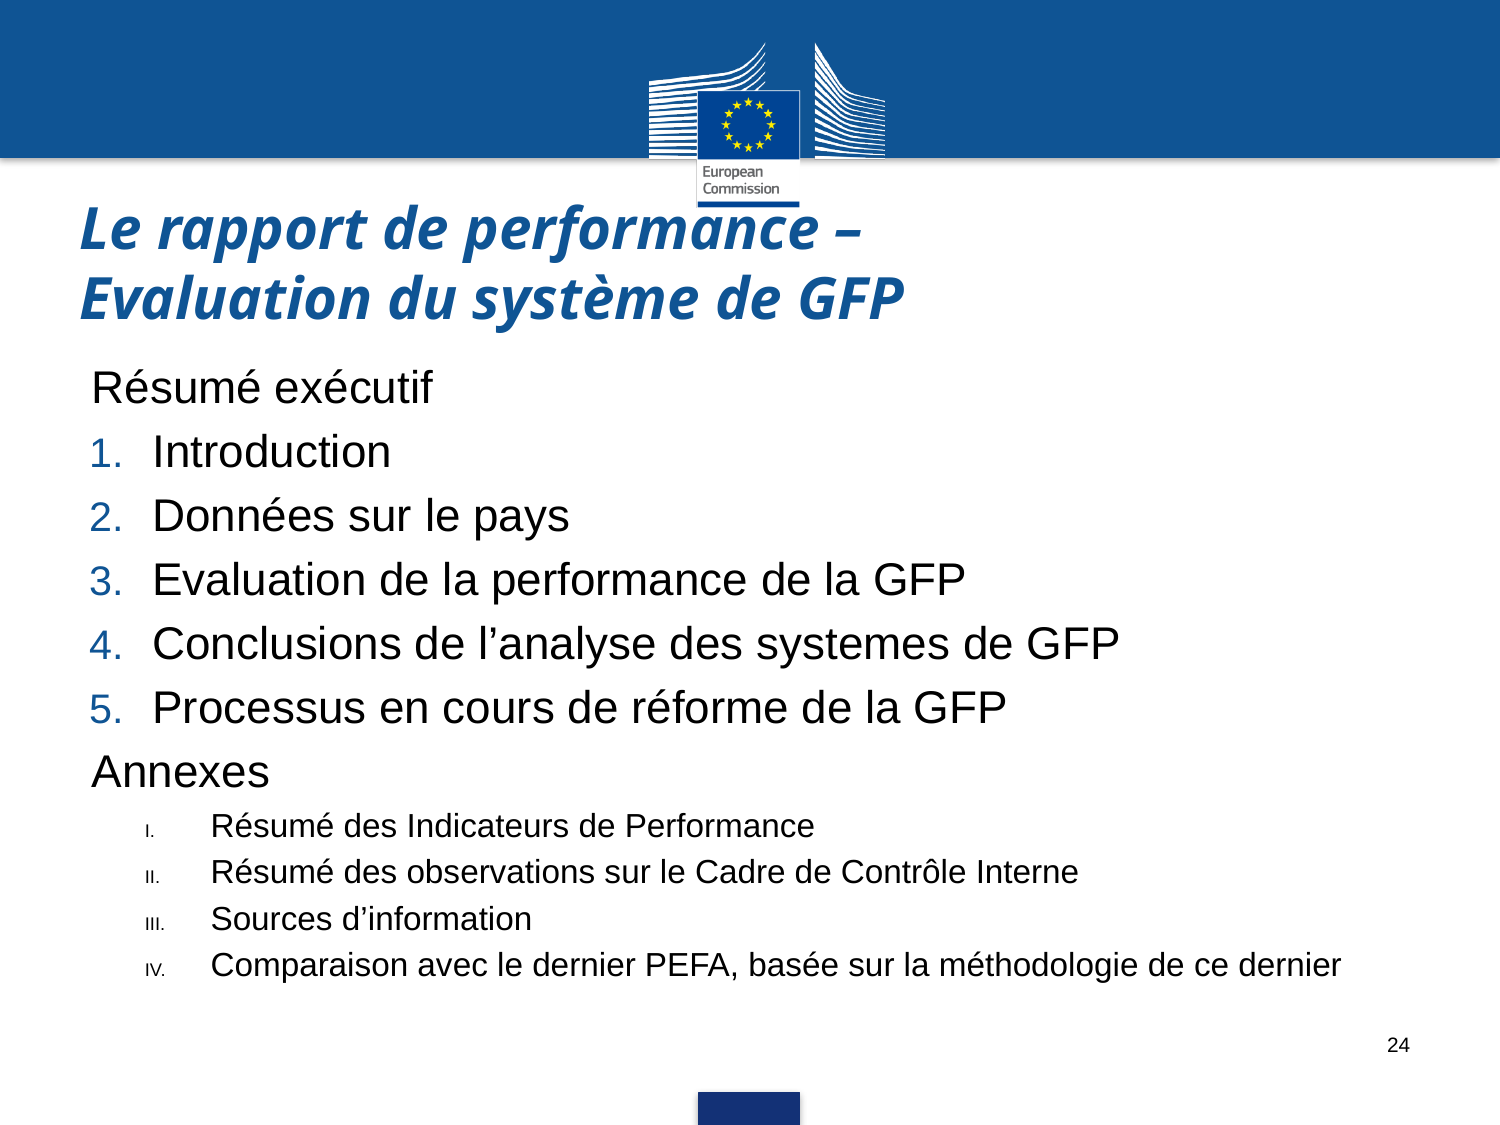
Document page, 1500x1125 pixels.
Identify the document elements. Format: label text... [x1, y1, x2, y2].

text_box Résumé exécutif Introduction Données sur le pays Evaluation de la performance de la GFP Conclusions de l’analyse des systemes de GFP Processus en cours de réforme de la GFP Annexes Résumé des Indicateurs de Performance Résumé des observations sur le Cadre de Contrôle Interne Sources d’information Comparaison avec le dernier PEFA, basée sur la méthodologie de ce dernier [17, 349, 1477, 1125]
text_box Le rapport de performance – Evaluation du système de GFP [64, 184, 1500, 339]
picture [649, 42, 885, 184]
